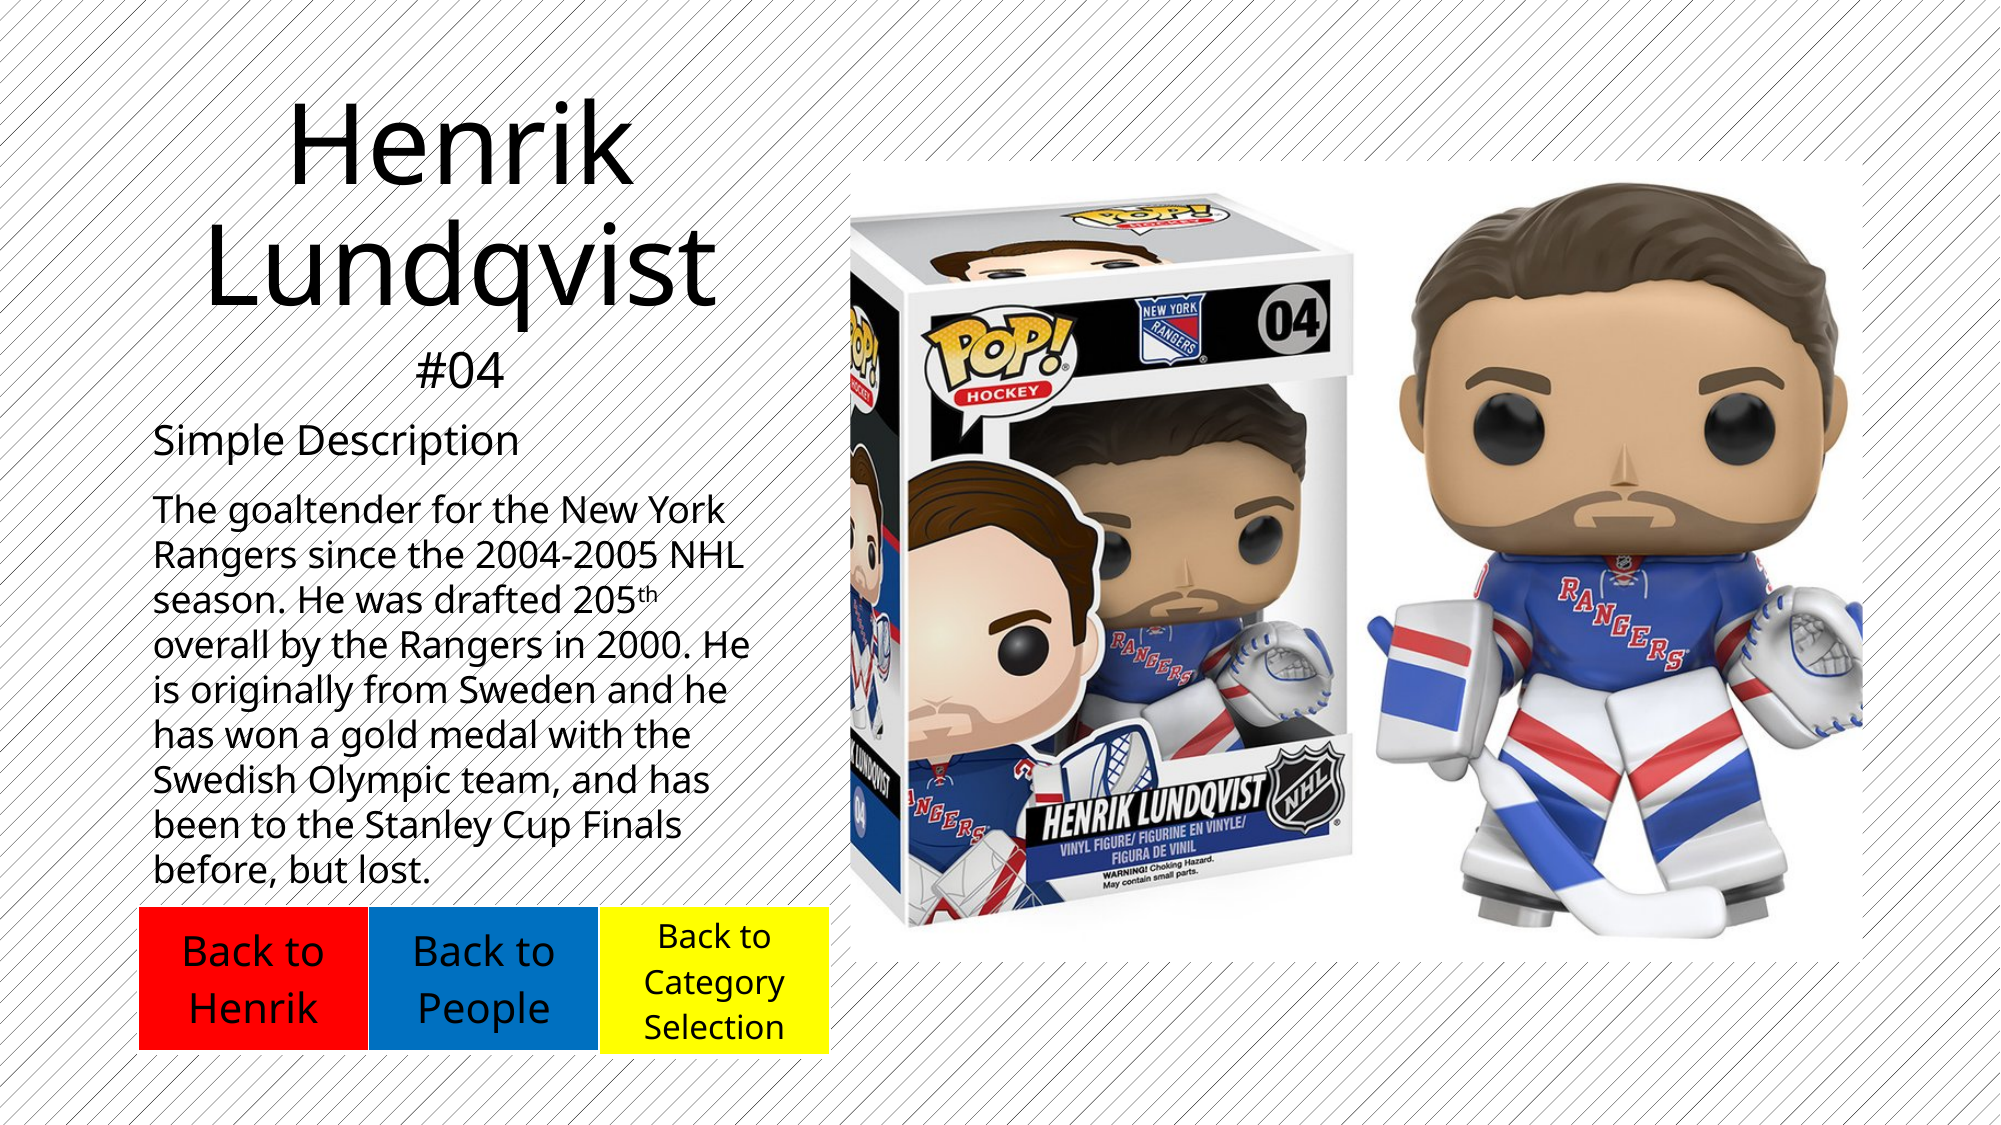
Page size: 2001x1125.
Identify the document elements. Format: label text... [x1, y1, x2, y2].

title Henrik Lundqvist [137, 75, 783, 337]
list #04 Simple Description The goaltender for the New York Rangers since the 2004-2005 NHL season. He was drafted 205th overall by the Rangers in 2000. He is originally from Sweden and he has won a gold medal with the Swedish Olympic team, and has been to the Stanley Cup Finals before, but lost. [137, 337, 783, 905]
picture [137, 905, 830, 1053]
picture [850, 161, 1863, 962]
